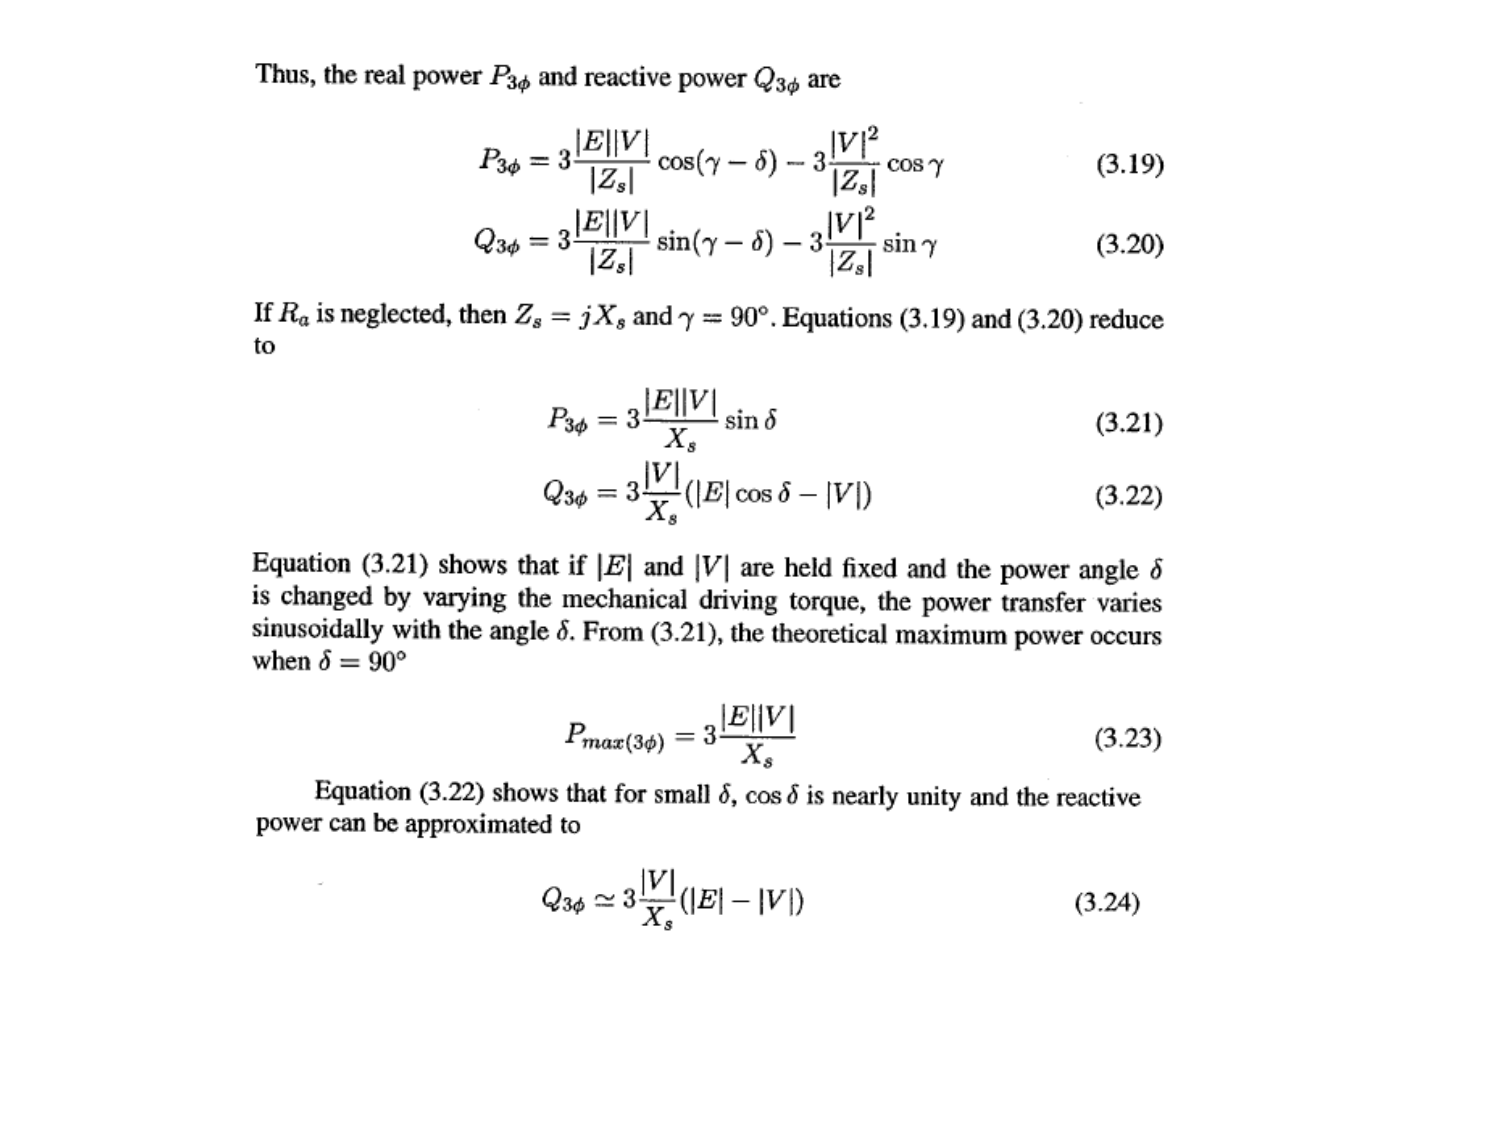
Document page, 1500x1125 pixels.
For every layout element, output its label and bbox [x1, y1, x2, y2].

picture [229, 54, 1188, 951]
